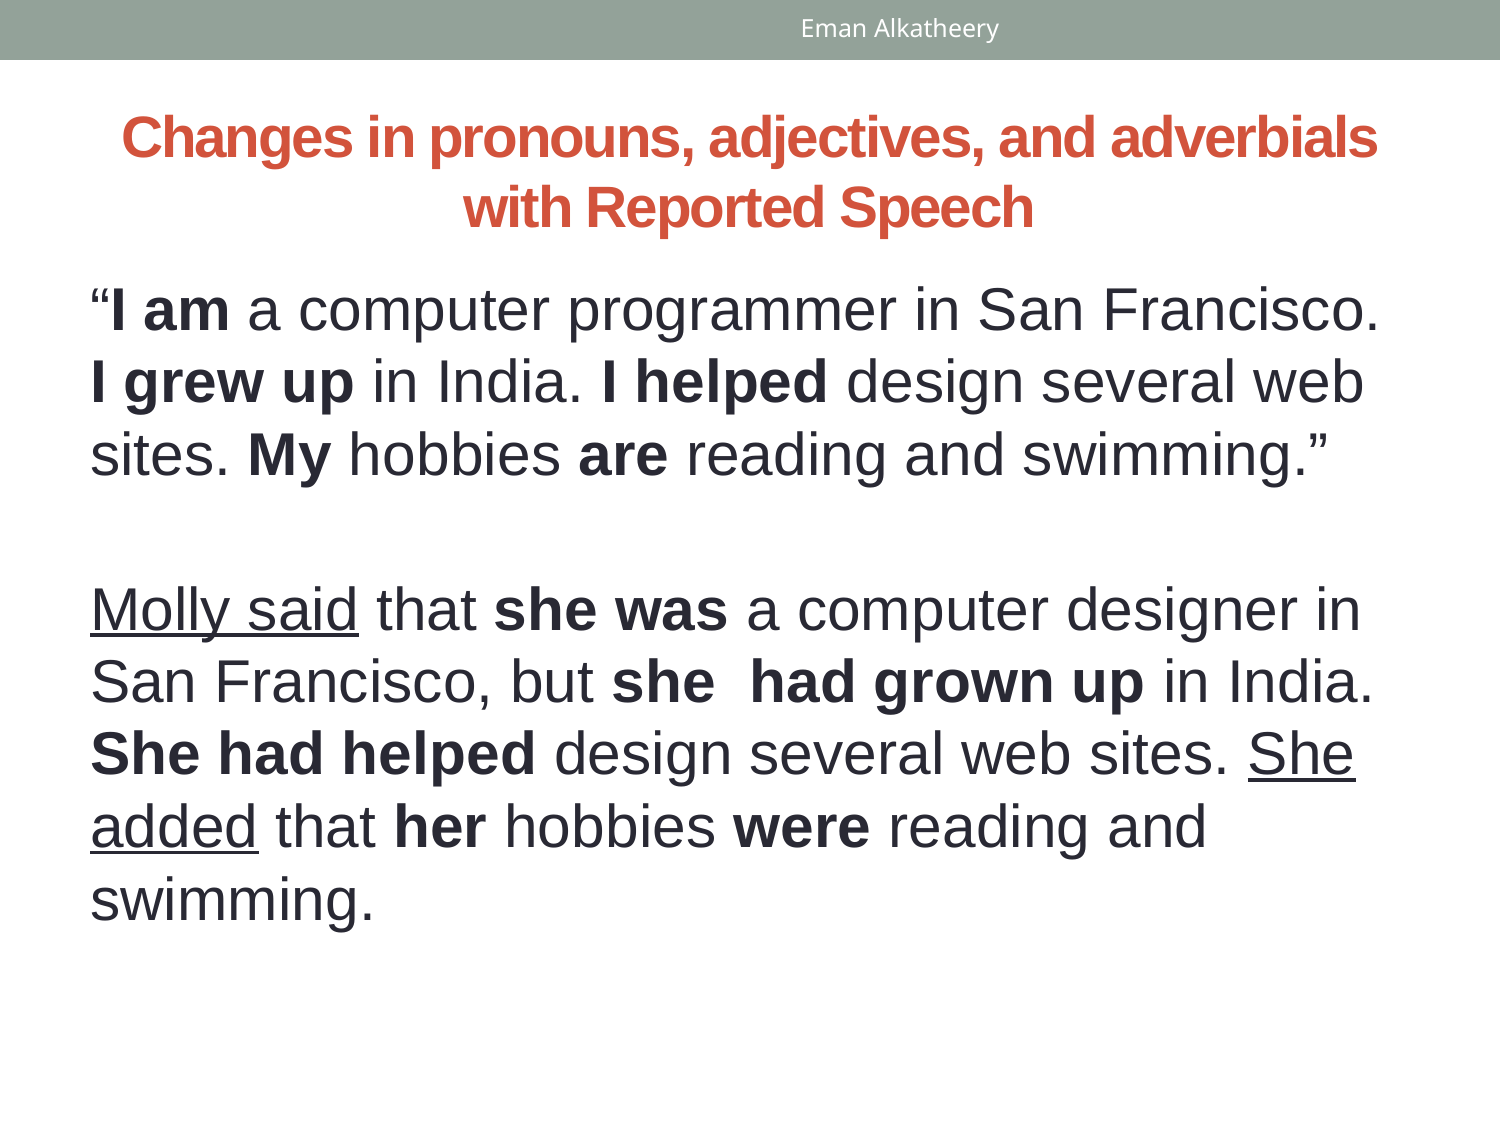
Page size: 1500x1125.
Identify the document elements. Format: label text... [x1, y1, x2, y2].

list “I am a computer programmer in San Francisco. I grew up in India. I helped design several web sites. My hobbies are reading and swimming.” Molly said that she was a computer designer in San Francisco, but she had grown up in India. She had helped design several web sites. She added that her hobbies were reading and swimming. [75, 262, 1425, 1063]
footer Eman Alkatheery [562, 3, 1238, 57]
title Changes in pronouns, adjectives, and adverbials with Reported Speech [75, 87, 1425, 250]
